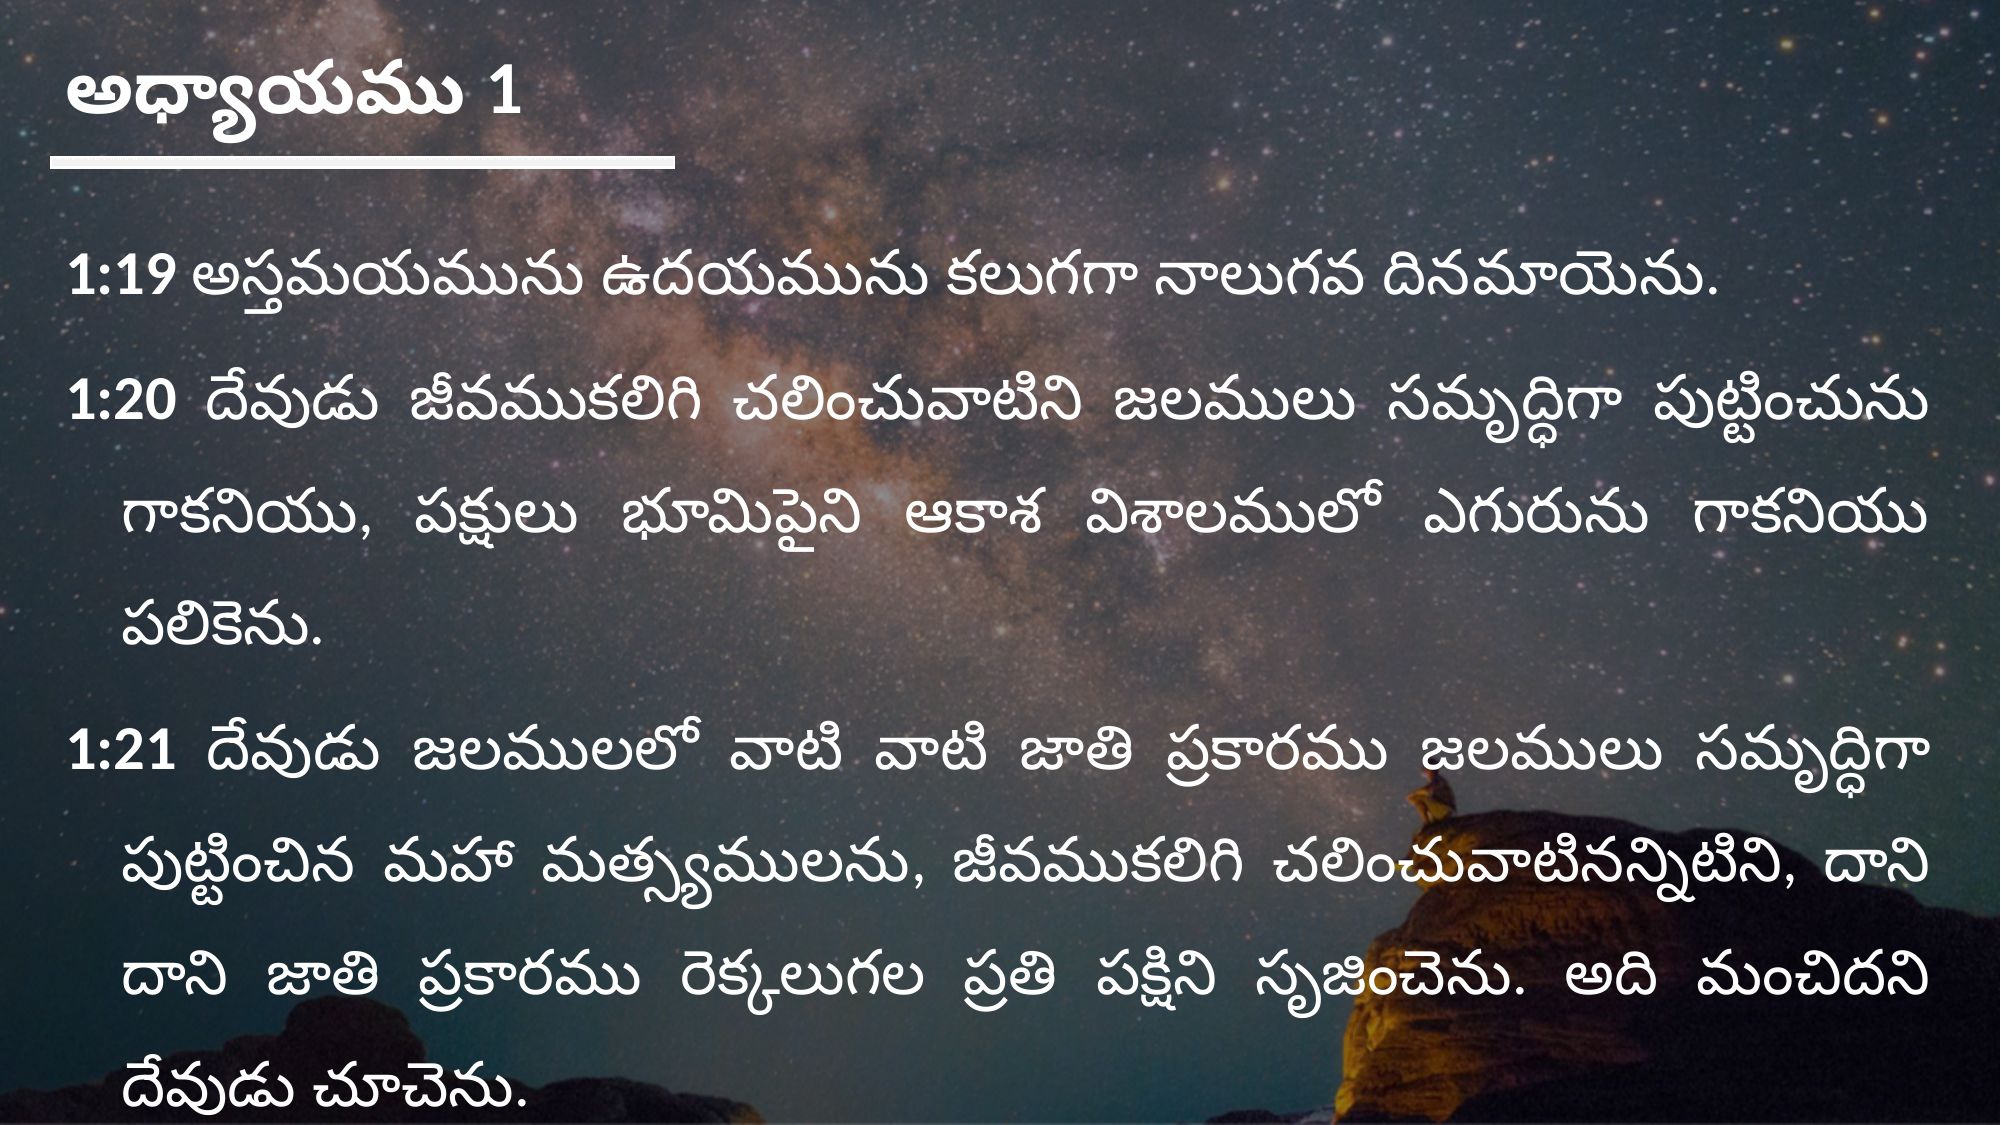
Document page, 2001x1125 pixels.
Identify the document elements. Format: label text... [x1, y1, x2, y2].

title అధ్యాయము 1 [50, 0, 1925, 167]
list 1:19 అస్తమయమును ఉదయమును కలుగగా నాలుగవ దినమాయెను. 1:20 దేవుడు జీవముకలిగి చలించువాటిని జలములు సమృద్ధిగా పుట్టించును గాకనియు, పక్షులు భూమిపైని ఆకాశ విశాలములో ఎగురును గాకనియు పలికెను. 1:21 దేవుడు జలములలో వాటి వాటి జాతి ప్రకారము జలములు సమృద్ధిగా పుట్టించిన మహా మత్స్యములను, జీవముకలిగి చలించువాటినన్నిటిని, దాని దాని జాతి ప్రకారము రెక్కలుగల ప్రతి పక్షిని సృజించెను. అది మంచిదని దేవుడు చూచెను. [50, 187, 1946, 1063]
picture [0, 0, 2000, 1125]
